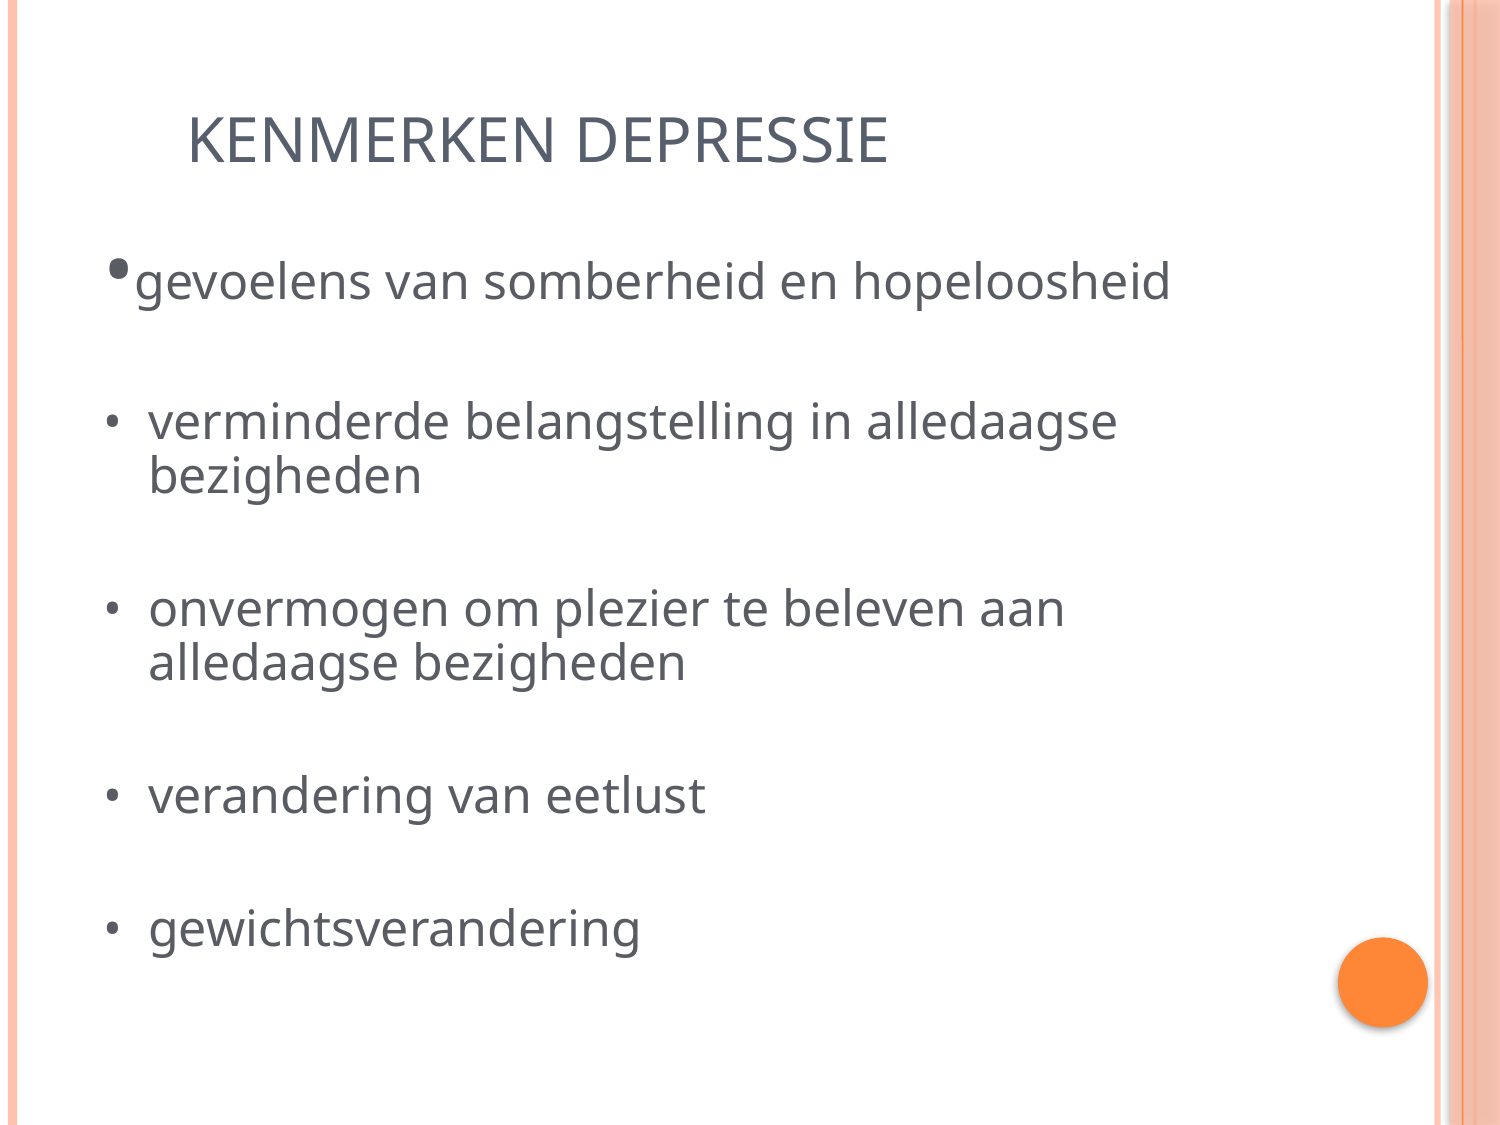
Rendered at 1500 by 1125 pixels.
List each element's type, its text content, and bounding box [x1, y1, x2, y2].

list •gevoelens van somberheid en hopeloosheid • verminderde belangstelling in alledaagse bezigheden • onvermogen om plezier te beleven aan alledaagse bezigheden • verandering van eetlust • gewichtsverandering [88, 219, 1314, 1079]
title Kenmerken depressie [171, 54, 1397, 183]
